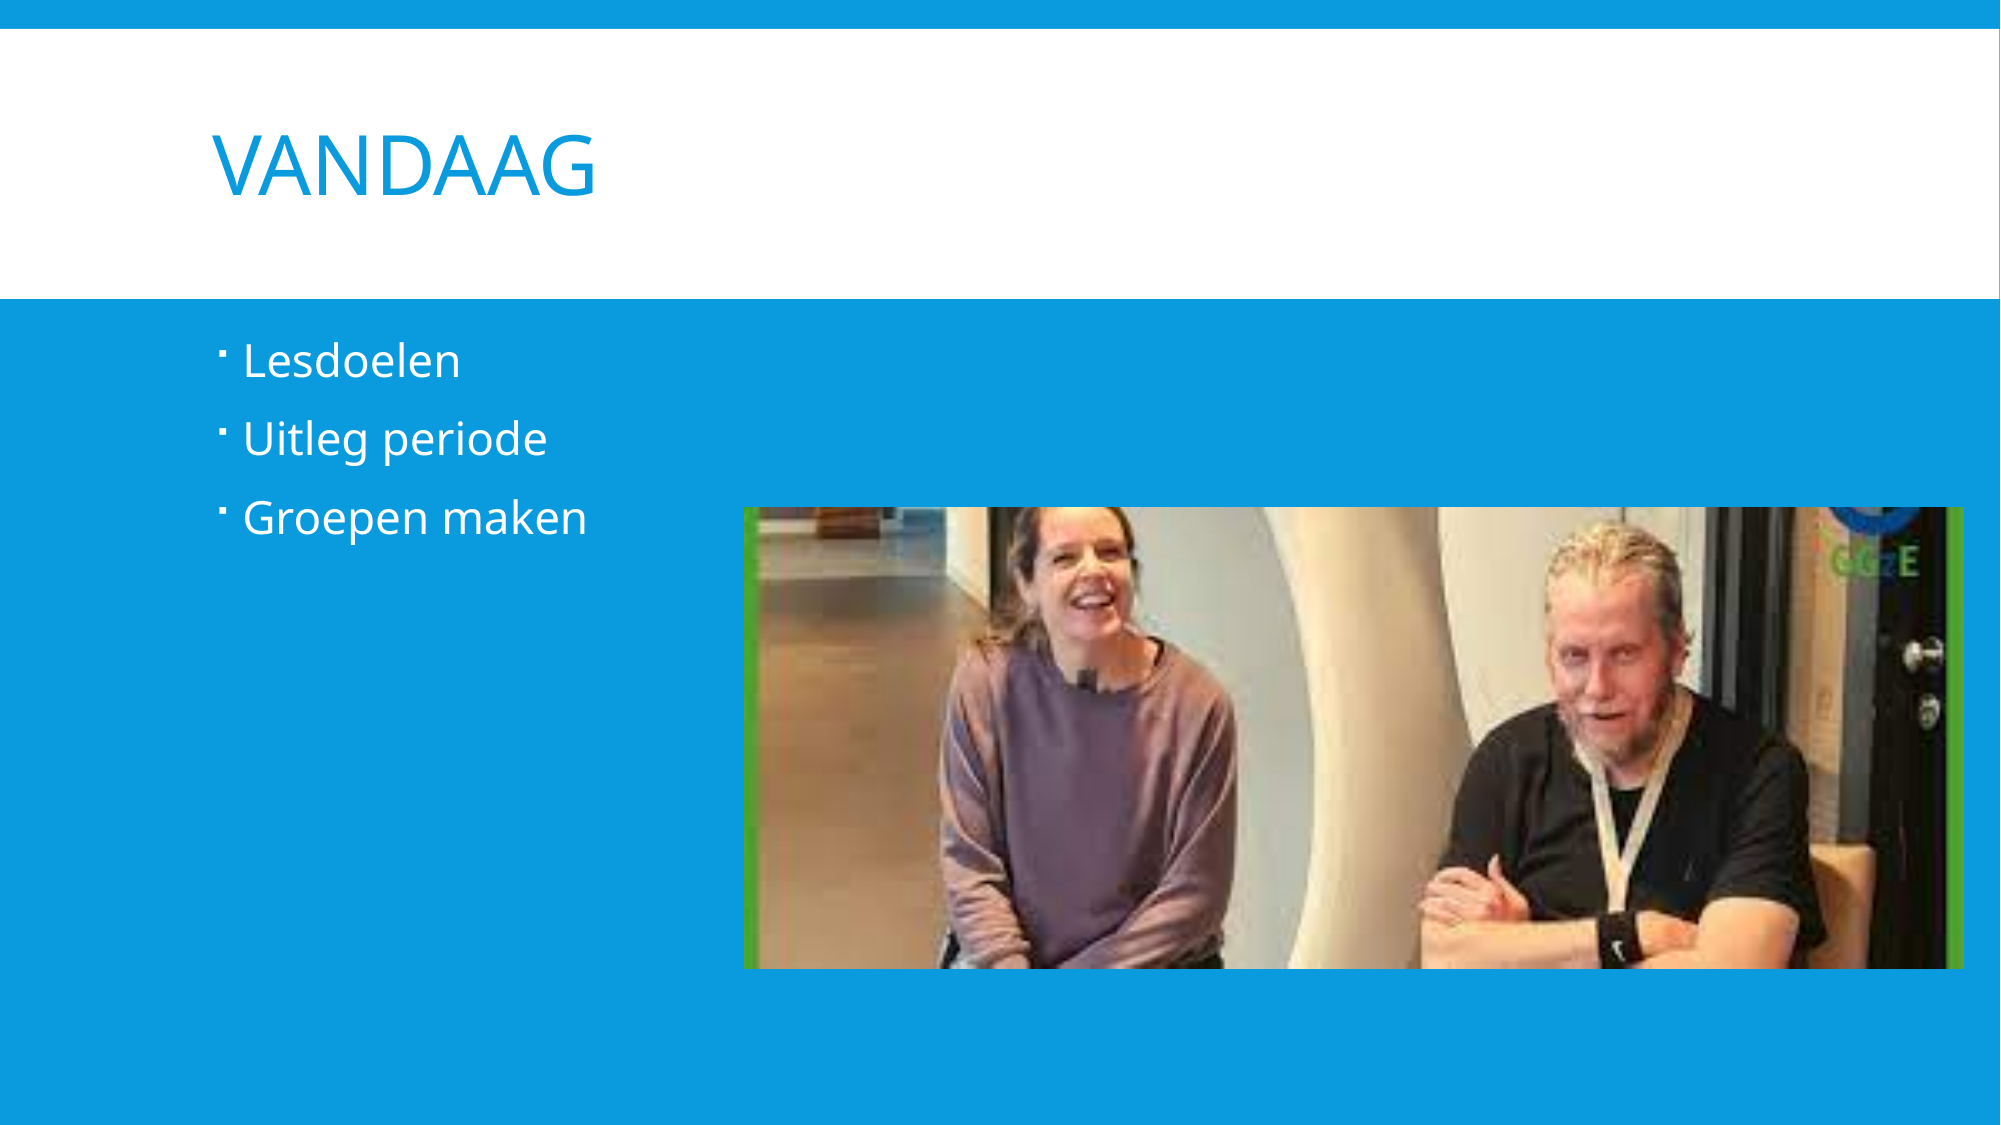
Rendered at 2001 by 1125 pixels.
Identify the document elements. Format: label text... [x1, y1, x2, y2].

list Lesdoelen Uitleg periode Groepen maken [197, 329, 1803, 1020]
picture [745, 508, 1963, 968]
title Vandaag [197, 46, 1803, 295]
